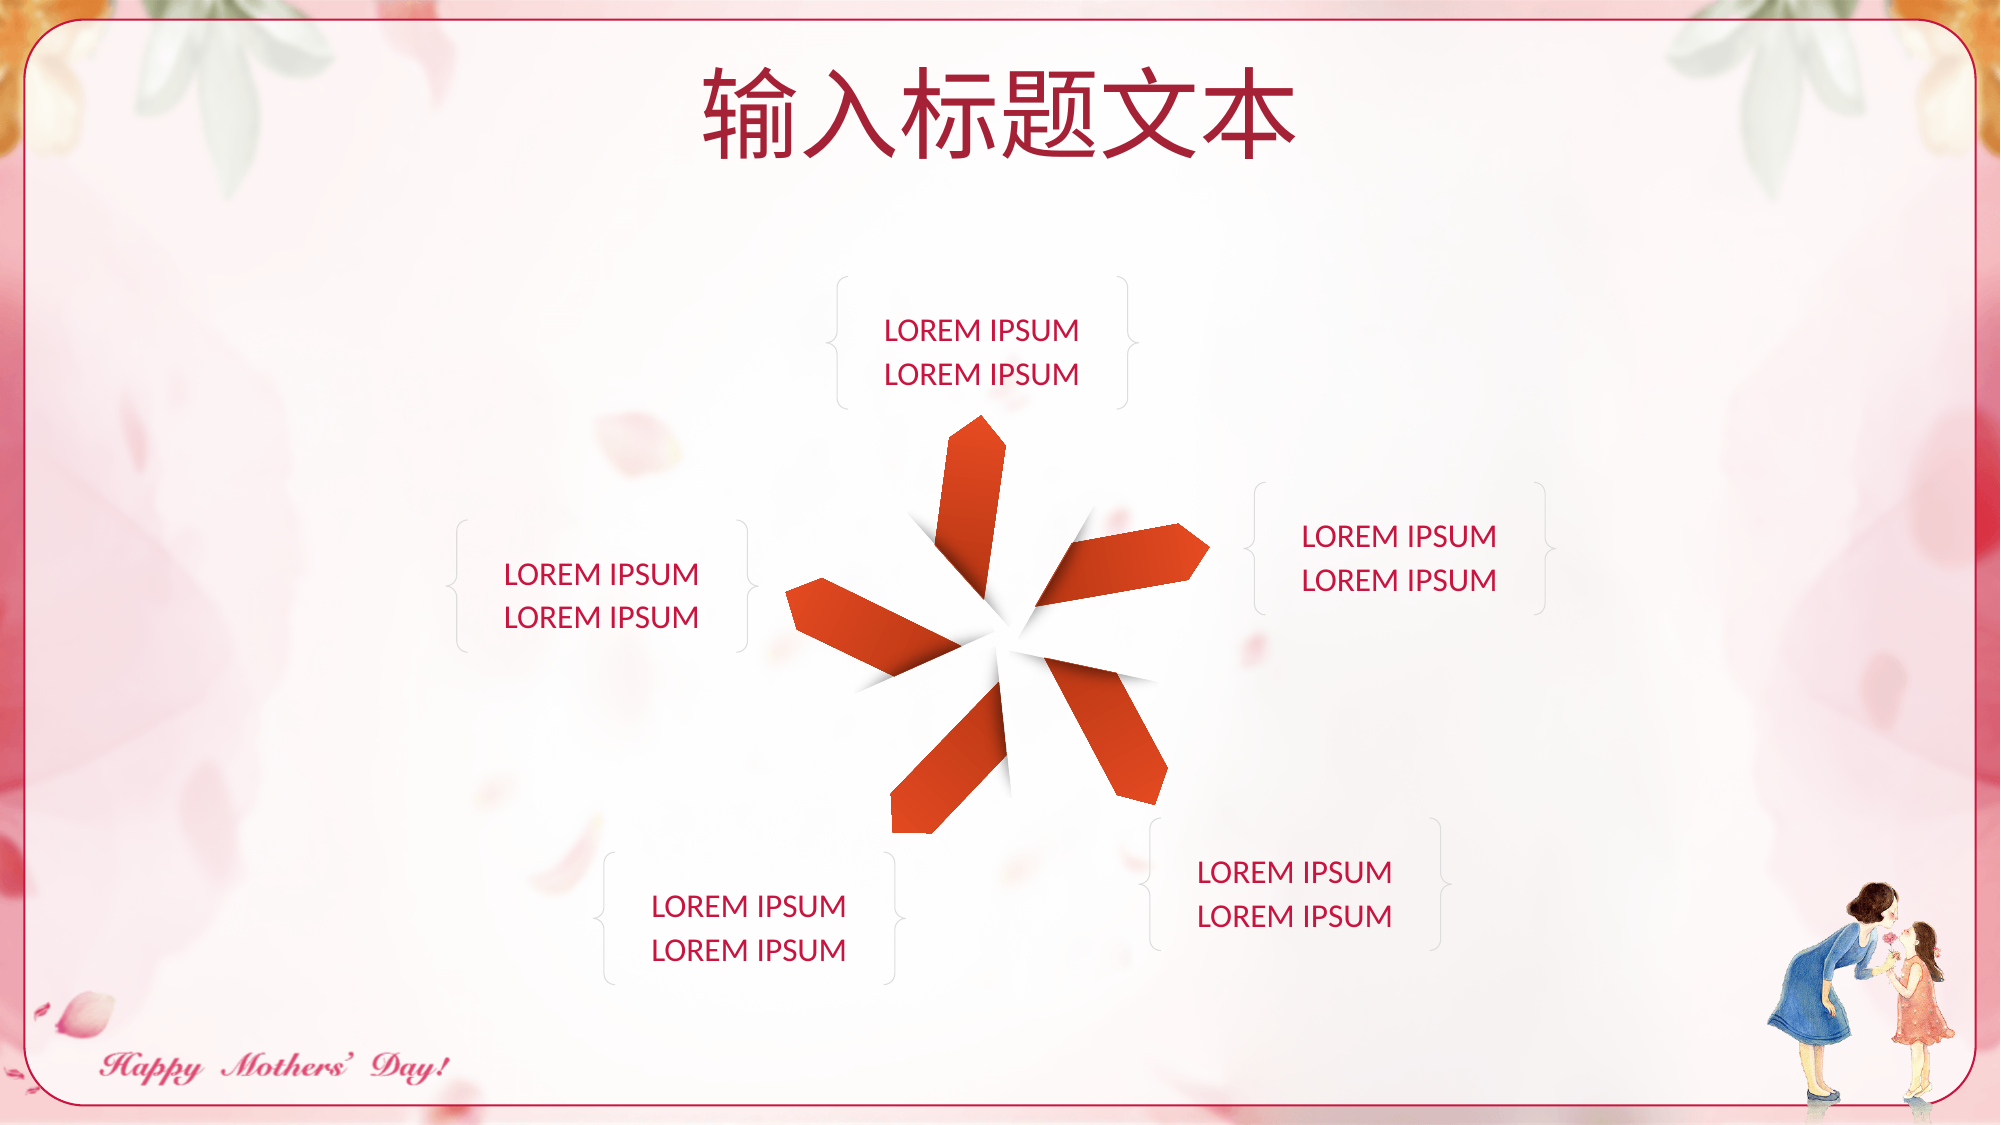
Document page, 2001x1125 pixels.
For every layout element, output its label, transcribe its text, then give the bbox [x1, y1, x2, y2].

text_box LOREM IPSUM LOREM IPSUM [445, 519, 759, 653]
text_box [1061, 691, 1066, 699]
text_box [1096, 699, 1168, 805]
text_box [890, 709, 974, 834]
text_box [940, 415, 1006, 561]
text_box [785, 578, 904, 660]
picture [0, 0, 2000, 1125]
text_box [1083, 523, 1210, 599]
text_box LOREM IPSUM LOREM IPSUM [1243, 481, 1557, 616]
text_box LOREM IPSUM LOREM IPSUM [825, 276, 1139, 410]
text_box 输入标题文本 [685, 44, 1315, 180]
text_box LOREM IPSUM LOREM IPSUM [1138, 817, 1452, 952]
text_box LOREM IPSUM LOREM IPSUM [592, 851, 906, 986]
